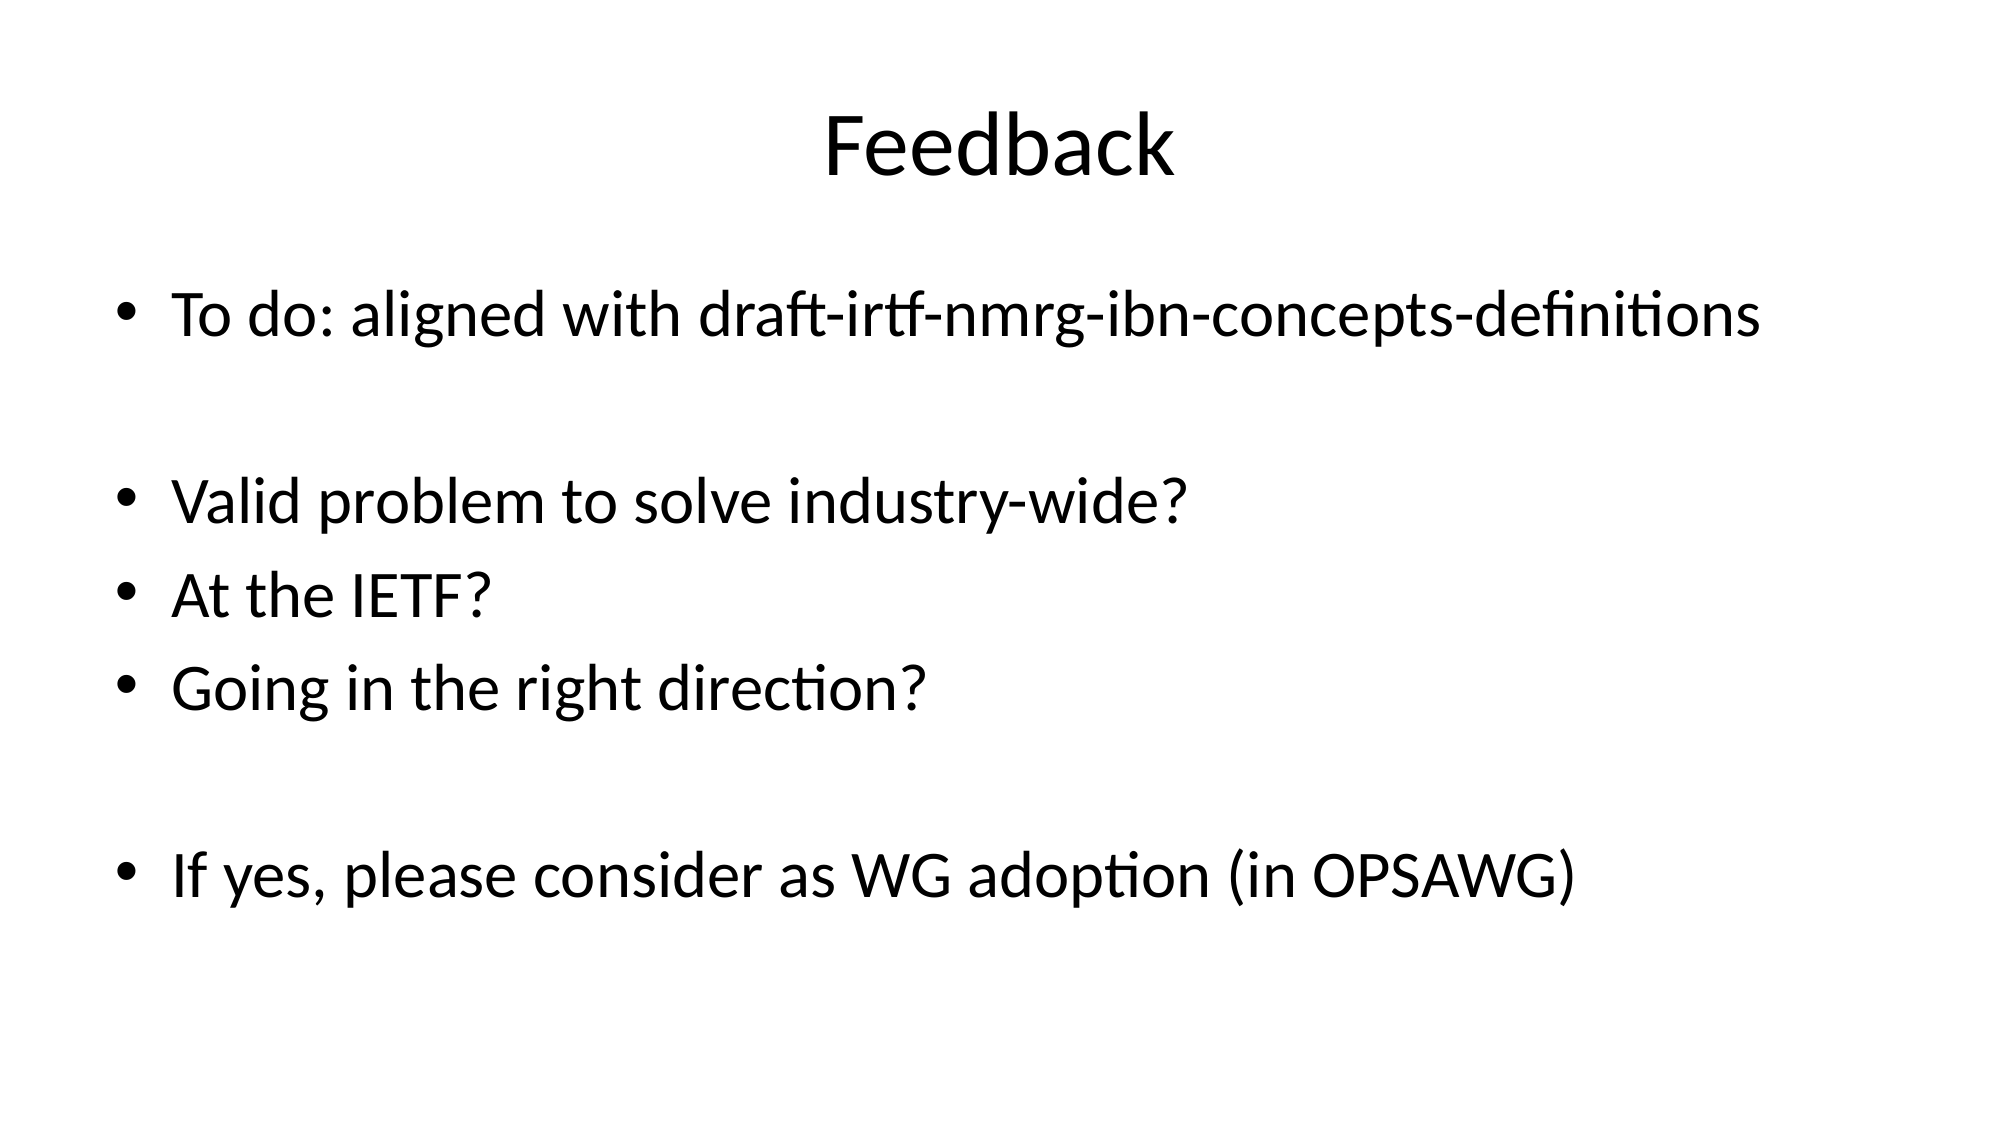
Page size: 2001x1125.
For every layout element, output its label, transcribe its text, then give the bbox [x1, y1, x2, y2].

title Feedback [99, 45, 1900, 233]
list To do: aligned with draft-irtf-nmrg-ibn-concepts-definitions Valid problem to solve industry-wide? At the IETF? Going in the right direction? If yes, please consider as WG adoption (in OPSAWG) [99, 262, 1900, 1005]
